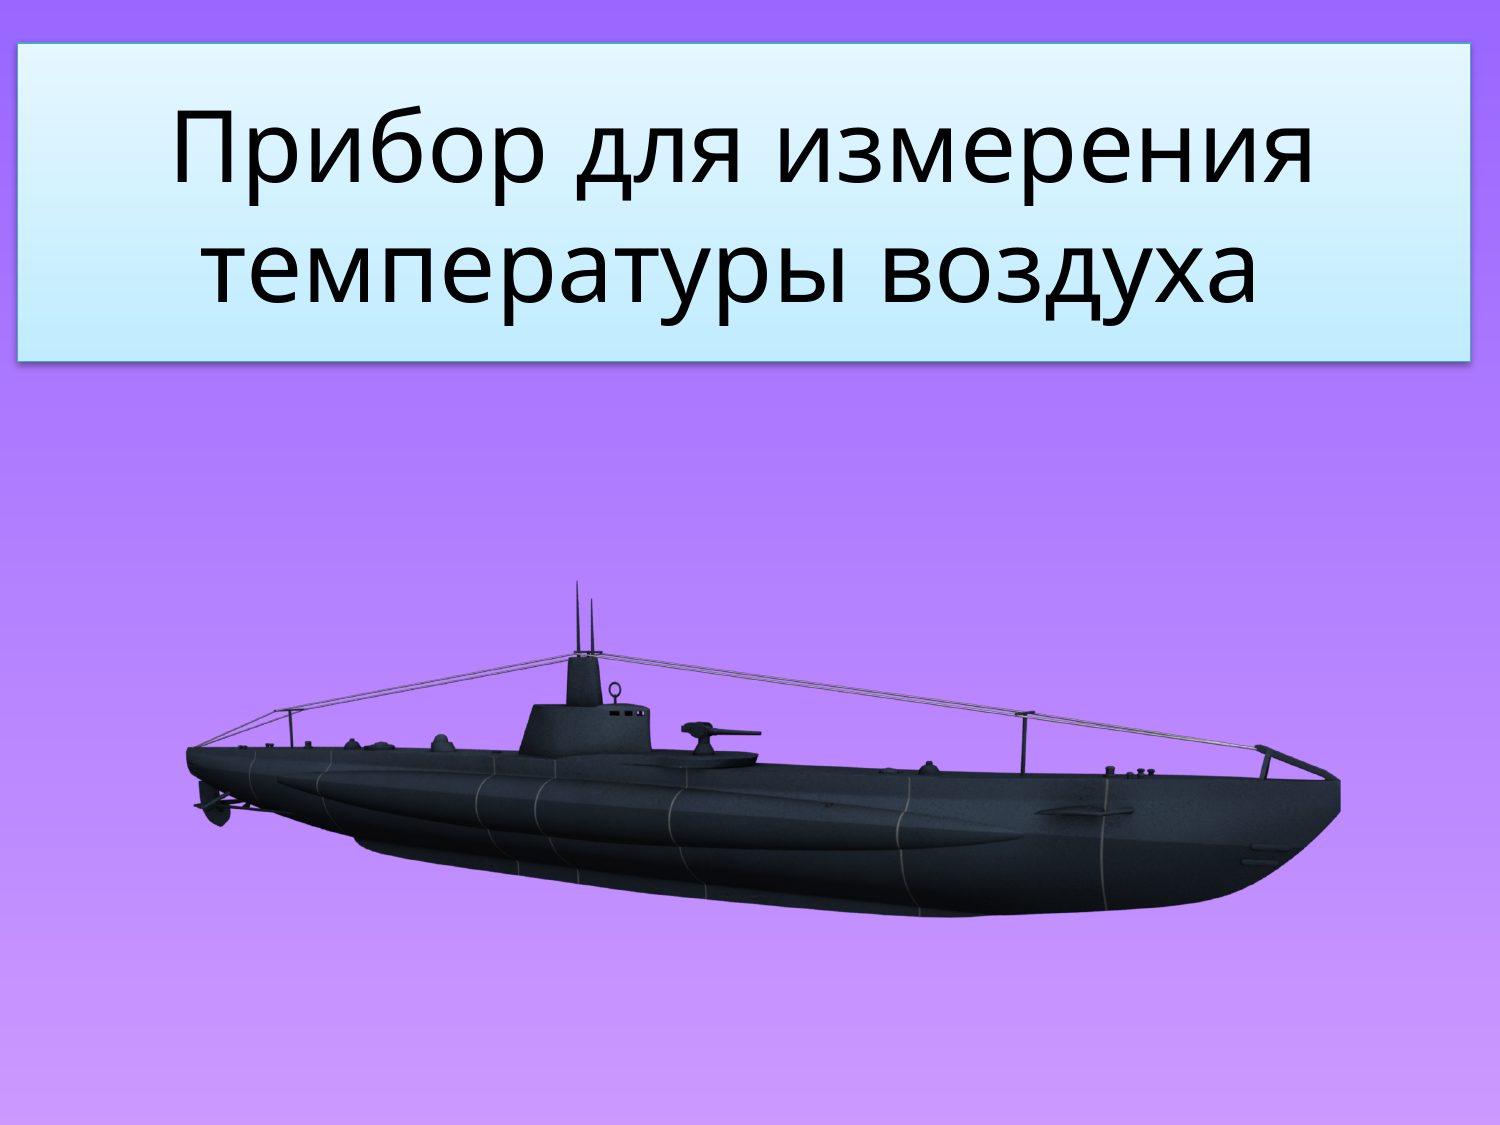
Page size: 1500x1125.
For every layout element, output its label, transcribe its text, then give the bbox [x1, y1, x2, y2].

title Прибор для измерения температуры воздуха [17, 42, 1471, 362]
picture [182, 562, 1341, 941]
